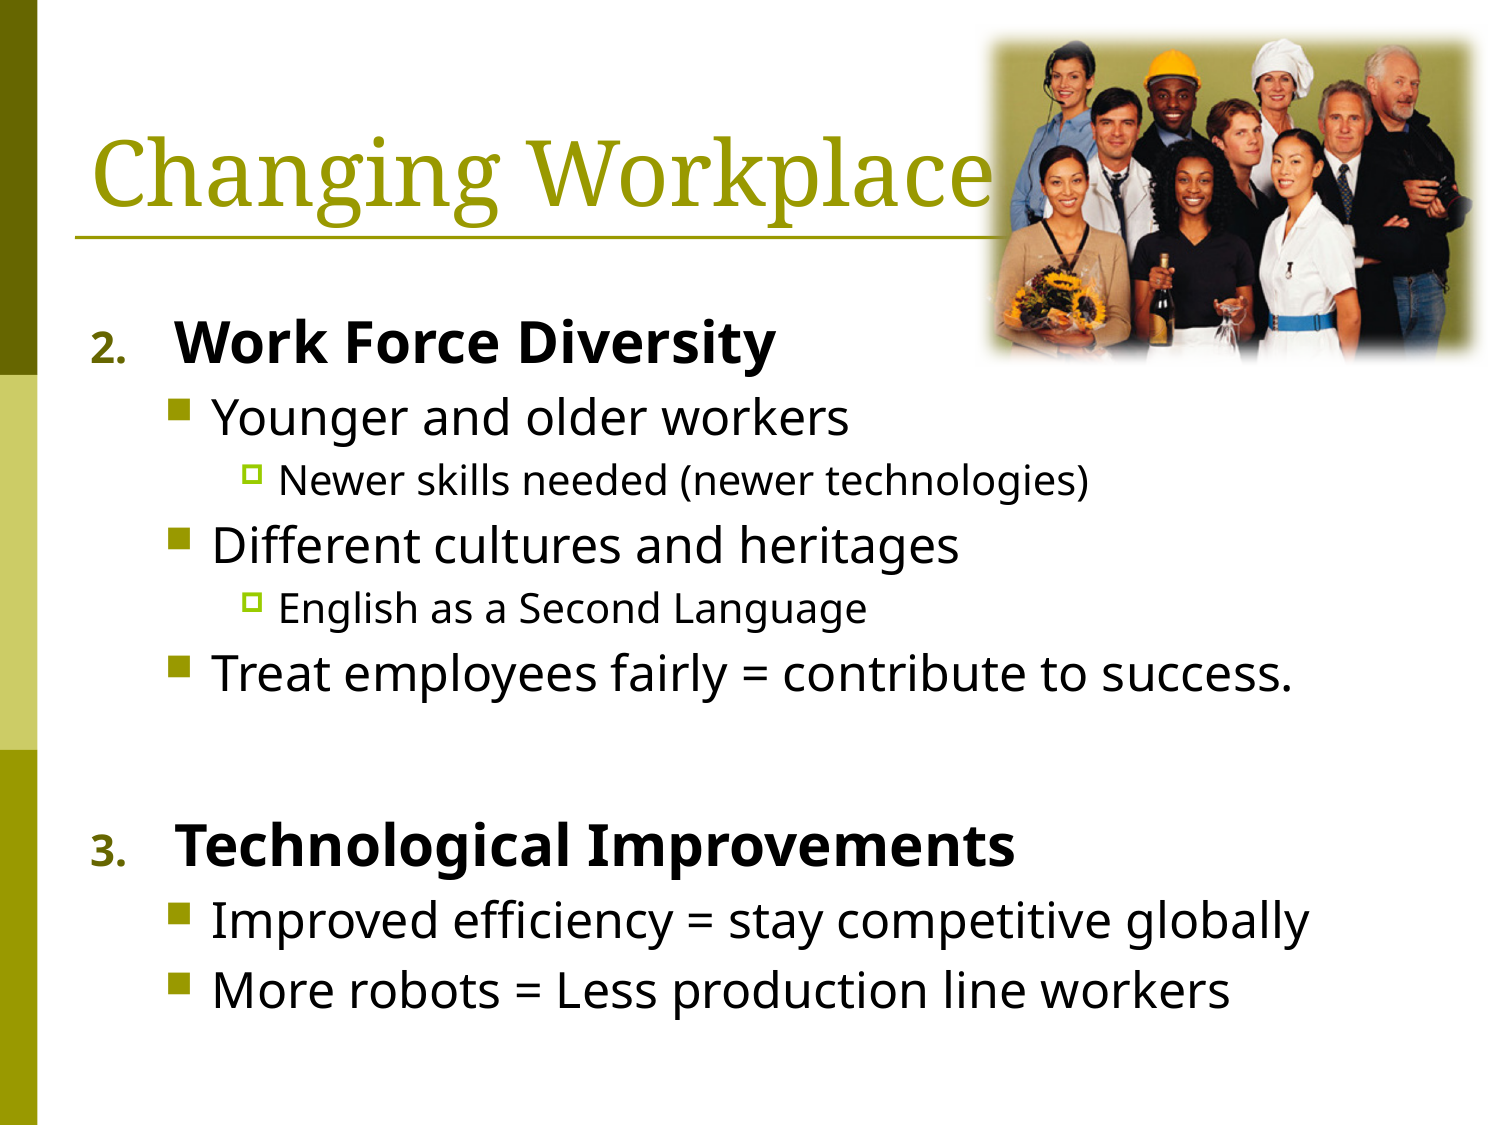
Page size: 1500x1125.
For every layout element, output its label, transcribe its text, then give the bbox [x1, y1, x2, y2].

picture [974, 24, 1488, 367]
list Work Force Diversity Younger and older workers Newer skills needed (newer technologies) Different cultures and heritages English as a Second Language Treat employees fairly = contribute to success. Technological Improvements Improved efficiency = stay competitive globally More robots = Less production line workers [74, 262, 1451, 1063]
title Changing Workplace [74, 45, 969, 233]
